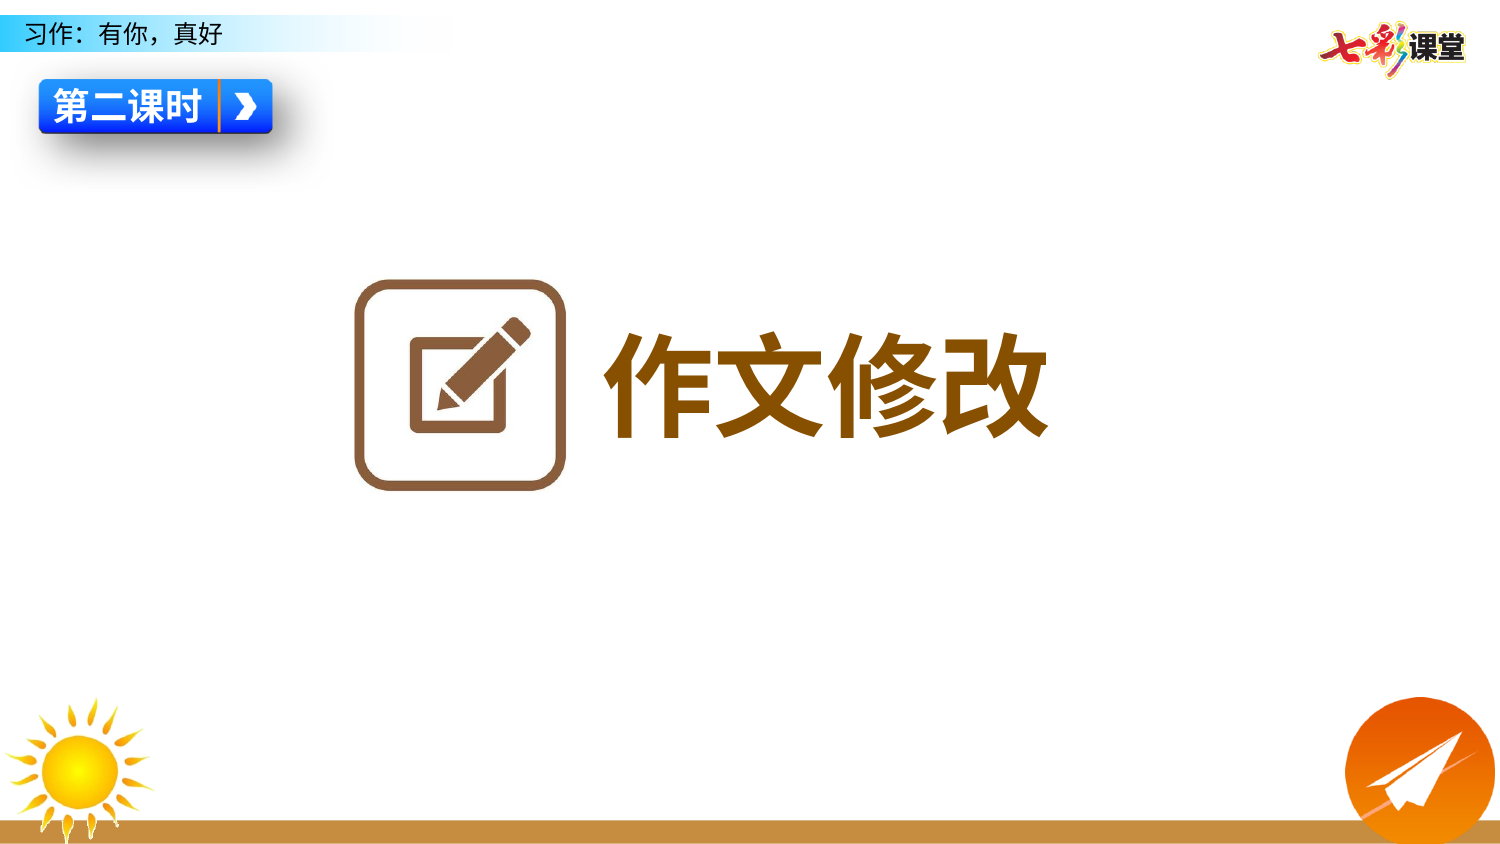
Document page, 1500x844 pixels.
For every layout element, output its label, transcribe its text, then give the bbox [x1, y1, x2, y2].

picture [36, 78, 274, 134]
picture [1345, 697, 1495, 844]
picture [1316, 20, 1468, 80]
text_box 作文修改 [589, 310, 1075, 457]
picture [5, 697, 155, 844]
picture [352, 275, 568, 494]
